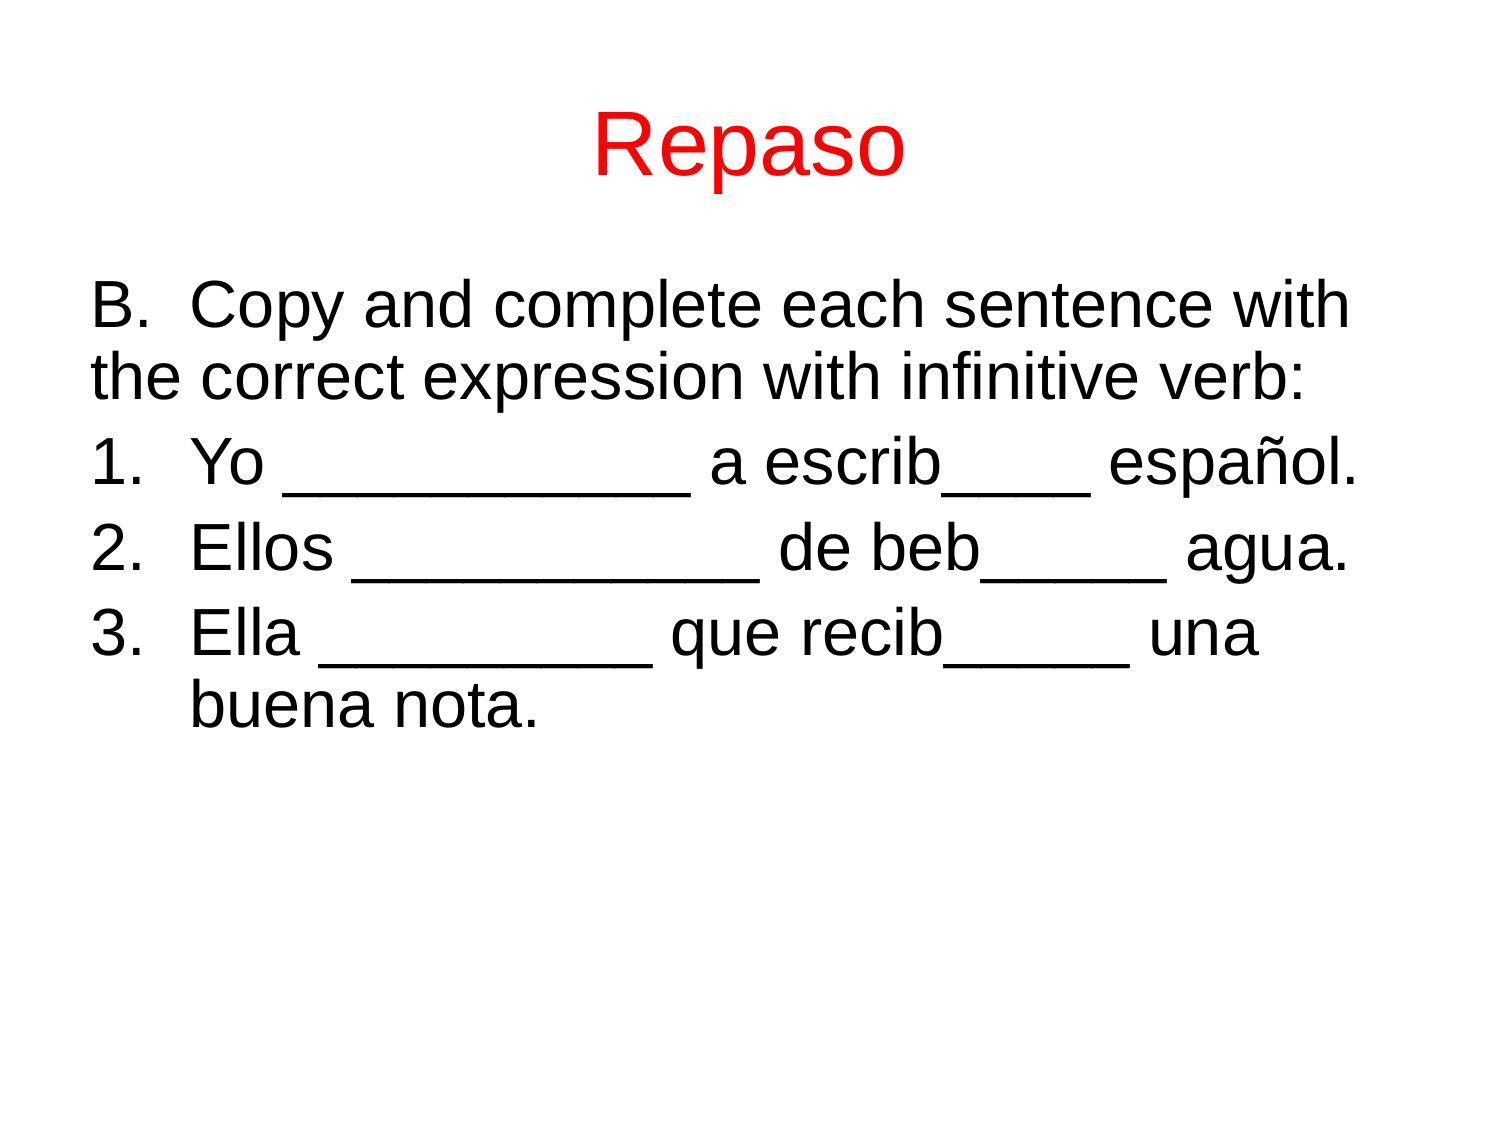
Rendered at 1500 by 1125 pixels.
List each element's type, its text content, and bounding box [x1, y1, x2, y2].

title Repaso [75, 45, 1425, 233]
list B. Copy and complete each sentence with the correct expression with infinitive verb: Yo ___________ a escrib____ español. Ellos ___________ de beb_____ agua. Ella _________ que recib_____ una buena nota. [75, 262, 1425, 1005]
